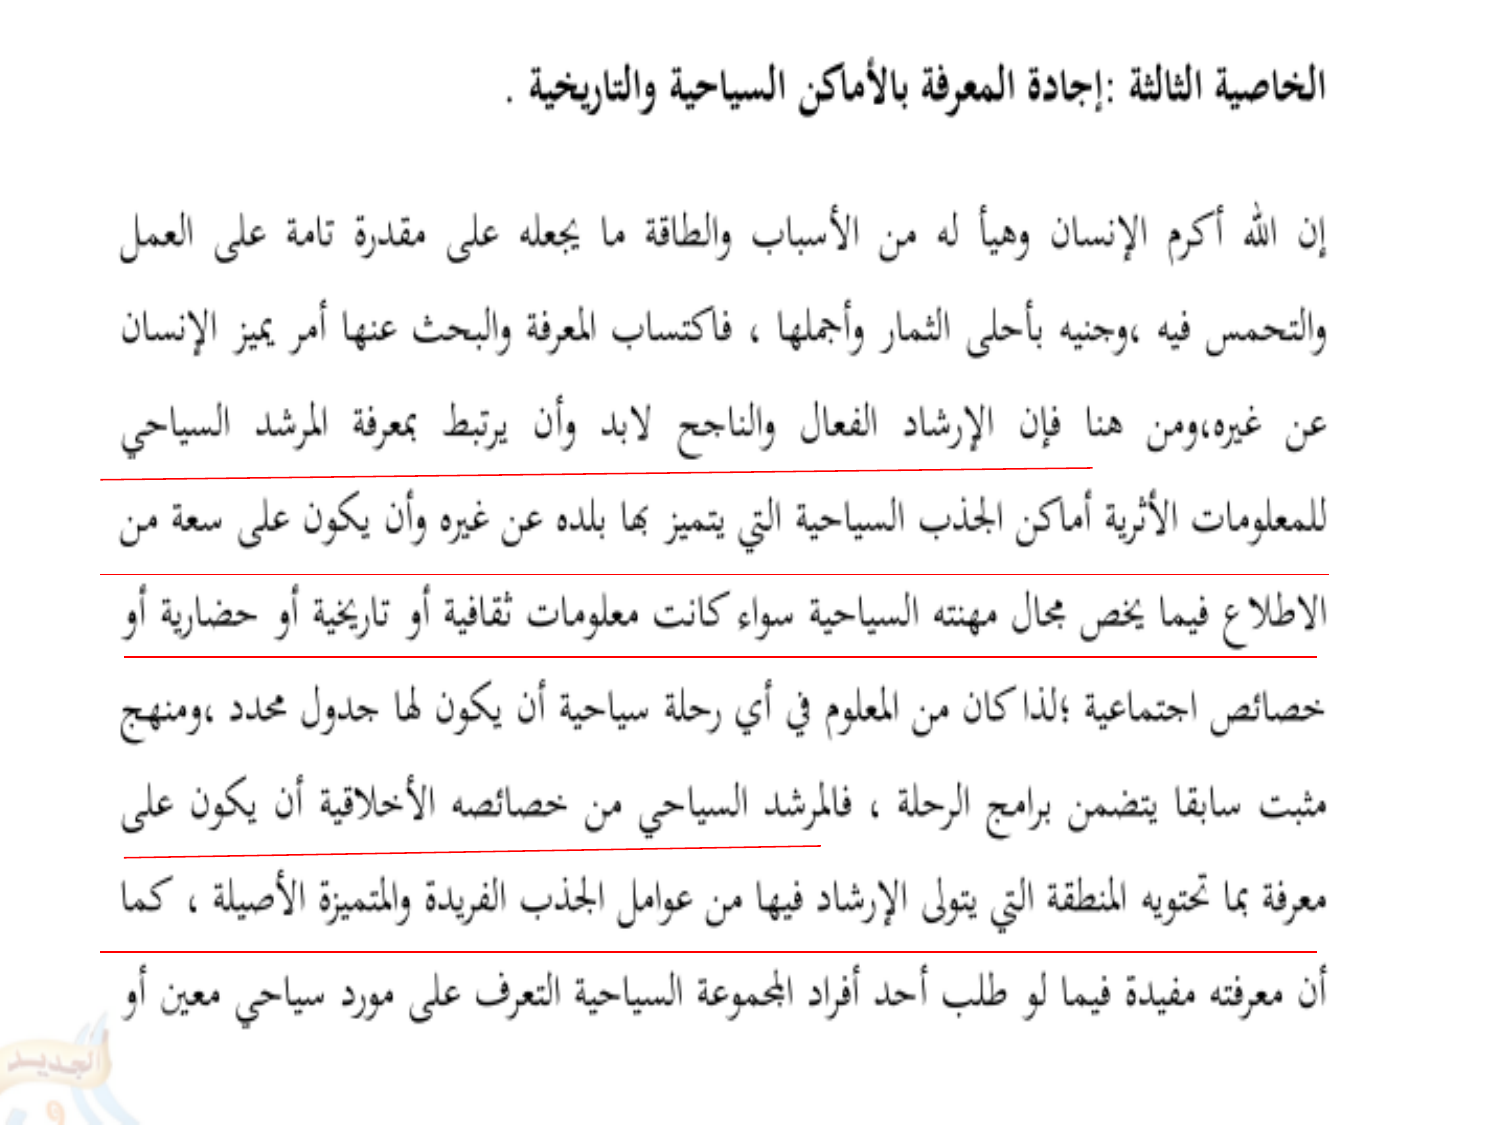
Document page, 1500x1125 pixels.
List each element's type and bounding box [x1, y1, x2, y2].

text_box [123, 845, 822, 858]
list [0, 0, 1500, 1125]
text_box [100, 467, 1093, 480]
